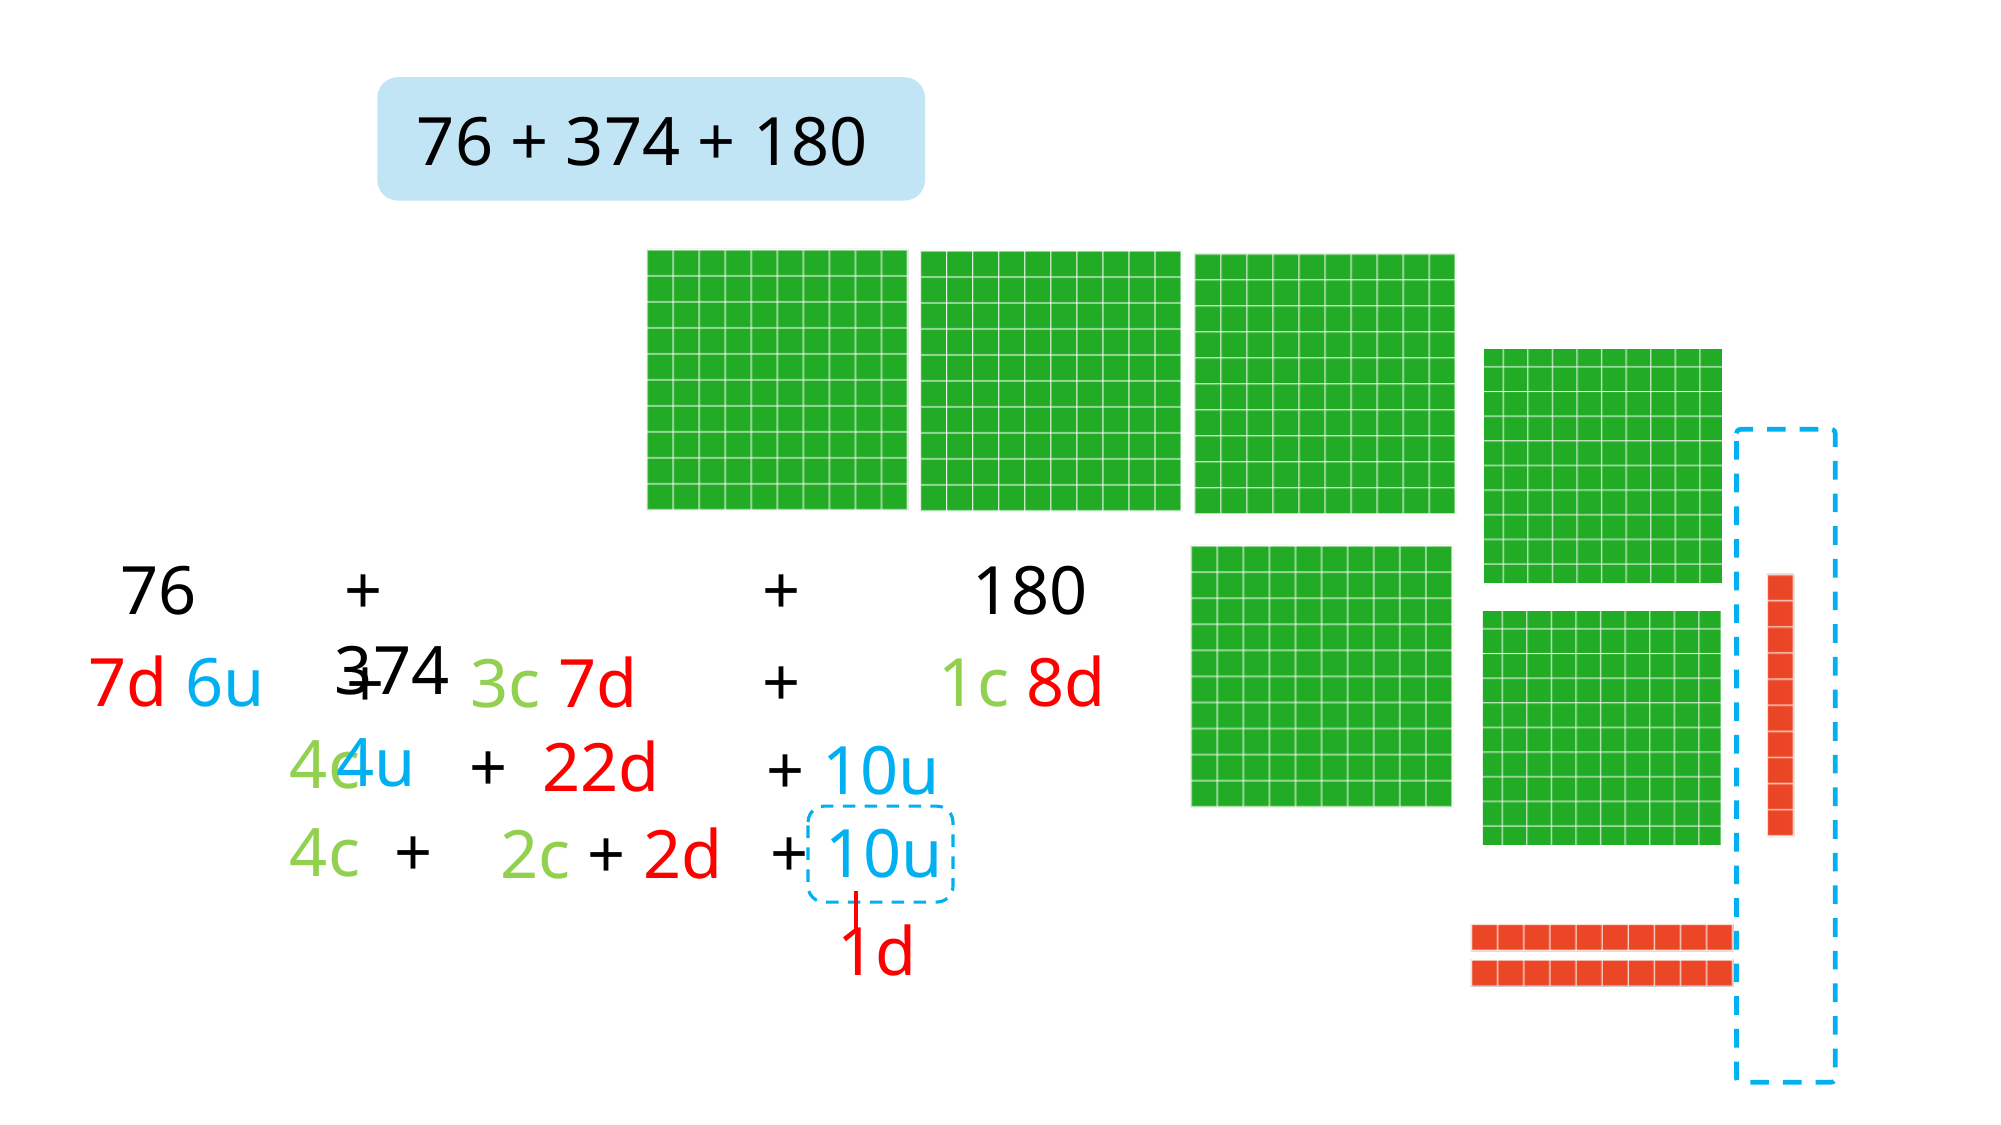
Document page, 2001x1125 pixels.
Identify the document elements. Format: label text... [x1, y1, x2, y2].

text_box 4c + [274, 802, 522, 898]
text_box + 180 [737, 566, 1137, 632]
text_box + 22d [445, 717, 844, 804]
text_box 76 + 374 + 180 [375, 75, 927, 203]
picture [1482, 564, 2000, 887]
text_box + 10u [755, 803, 1020, 899]
picture [1483, 348, 1723, 583]
text_box 1d [744, 901, 1009, 997]
text_box + 374 [353, 540, 656, 632]
text_box 76 [105, 540, 353, 632]
picture [595, 197, 1467, 860]
text_box + 1c 8d [737, 632, 1137, 727]
text_box 7d 6u [73, 632, 321, 727]
text_box [1735, 832, 1837, 1084]
text_box + 3c 7d 4u [321, 632, 723, 802]
picture [1302, 923, 1743, 1048]
text_box 2c + 2d [485, 804, 755, 899]
text_box 4c [274, 714, 321, 802]
text_box + 10u [734, 720, 1000, 804]
text_box [806, 804, 955, 901]
text_box [1735, 427, 1837, 738]
